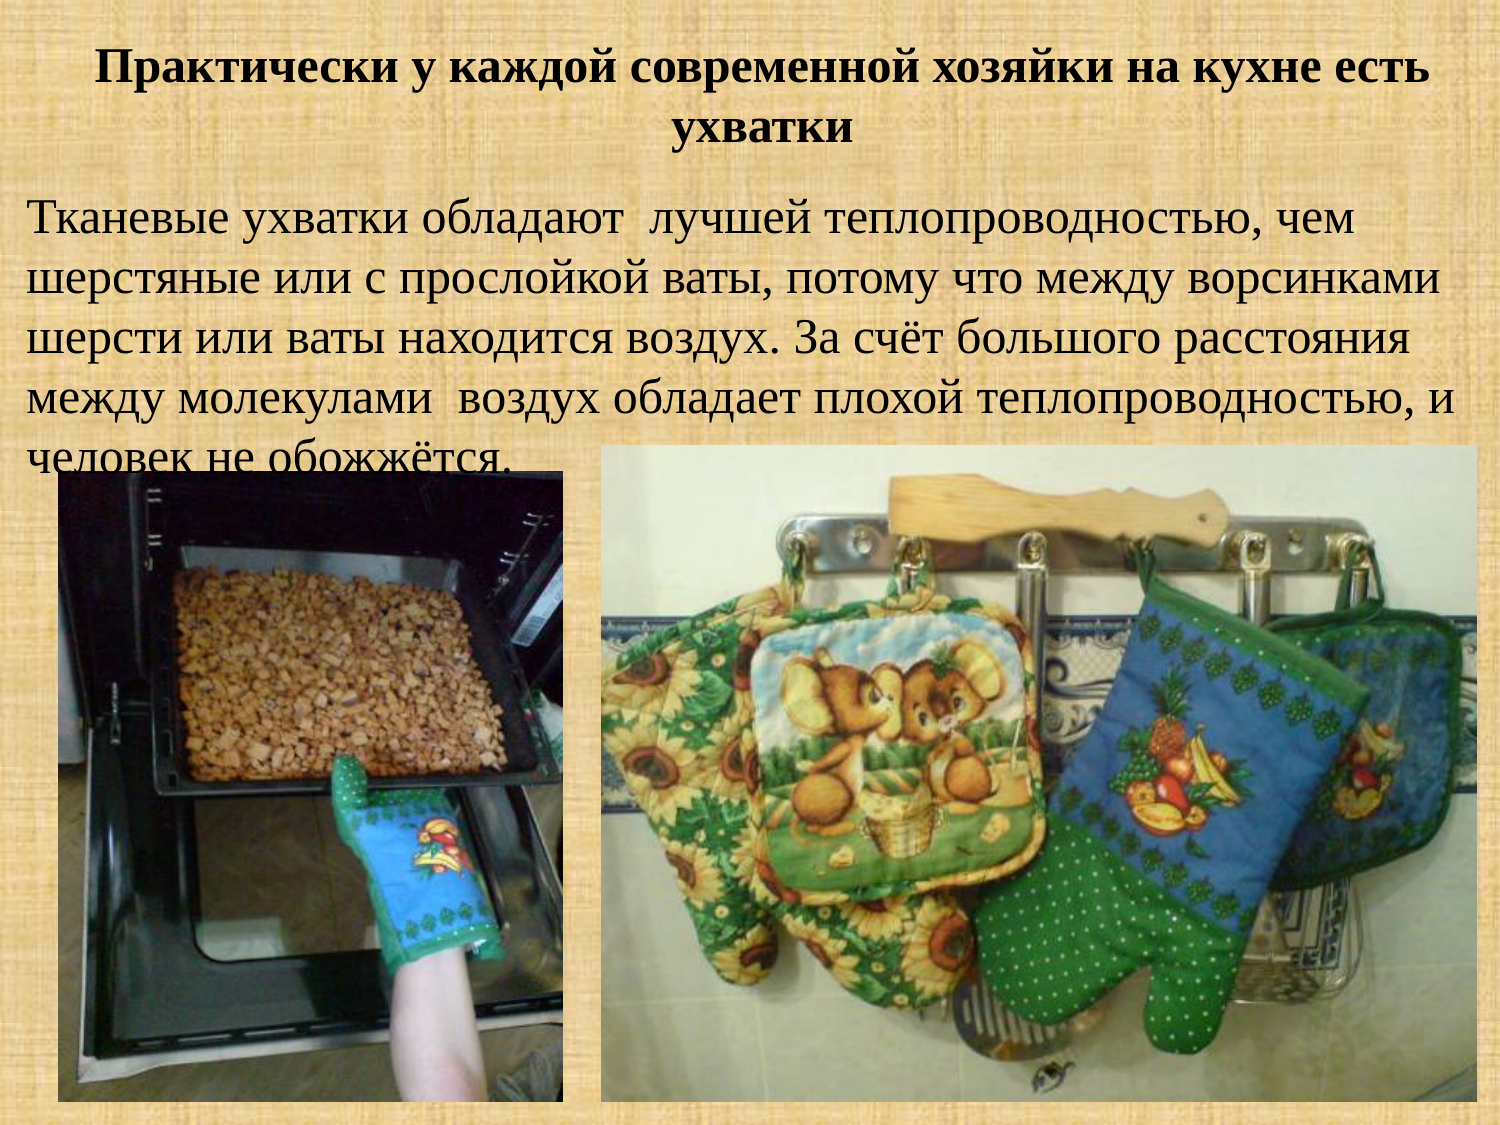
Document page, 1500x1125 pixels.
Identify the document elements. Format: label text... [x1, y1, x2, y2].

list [58, 471, 563, 1102]
title Практически у каждой современной хозяйки на кухне есть ухватки [50, 23, 1475, 161]
picture [0, 0, 1500, 1125]
text_box Тканевые ухватки обладают лучшей теплопроводностью, чем шерстяные или с прослойкой ваты, потому что между ворсинками шерсти или ваты находится воздух. За счёт большого расстояния между молекулами воздух обладает плохой теплопроводностью, и человек не обожжётся. [11, 175, 1477, 491]
